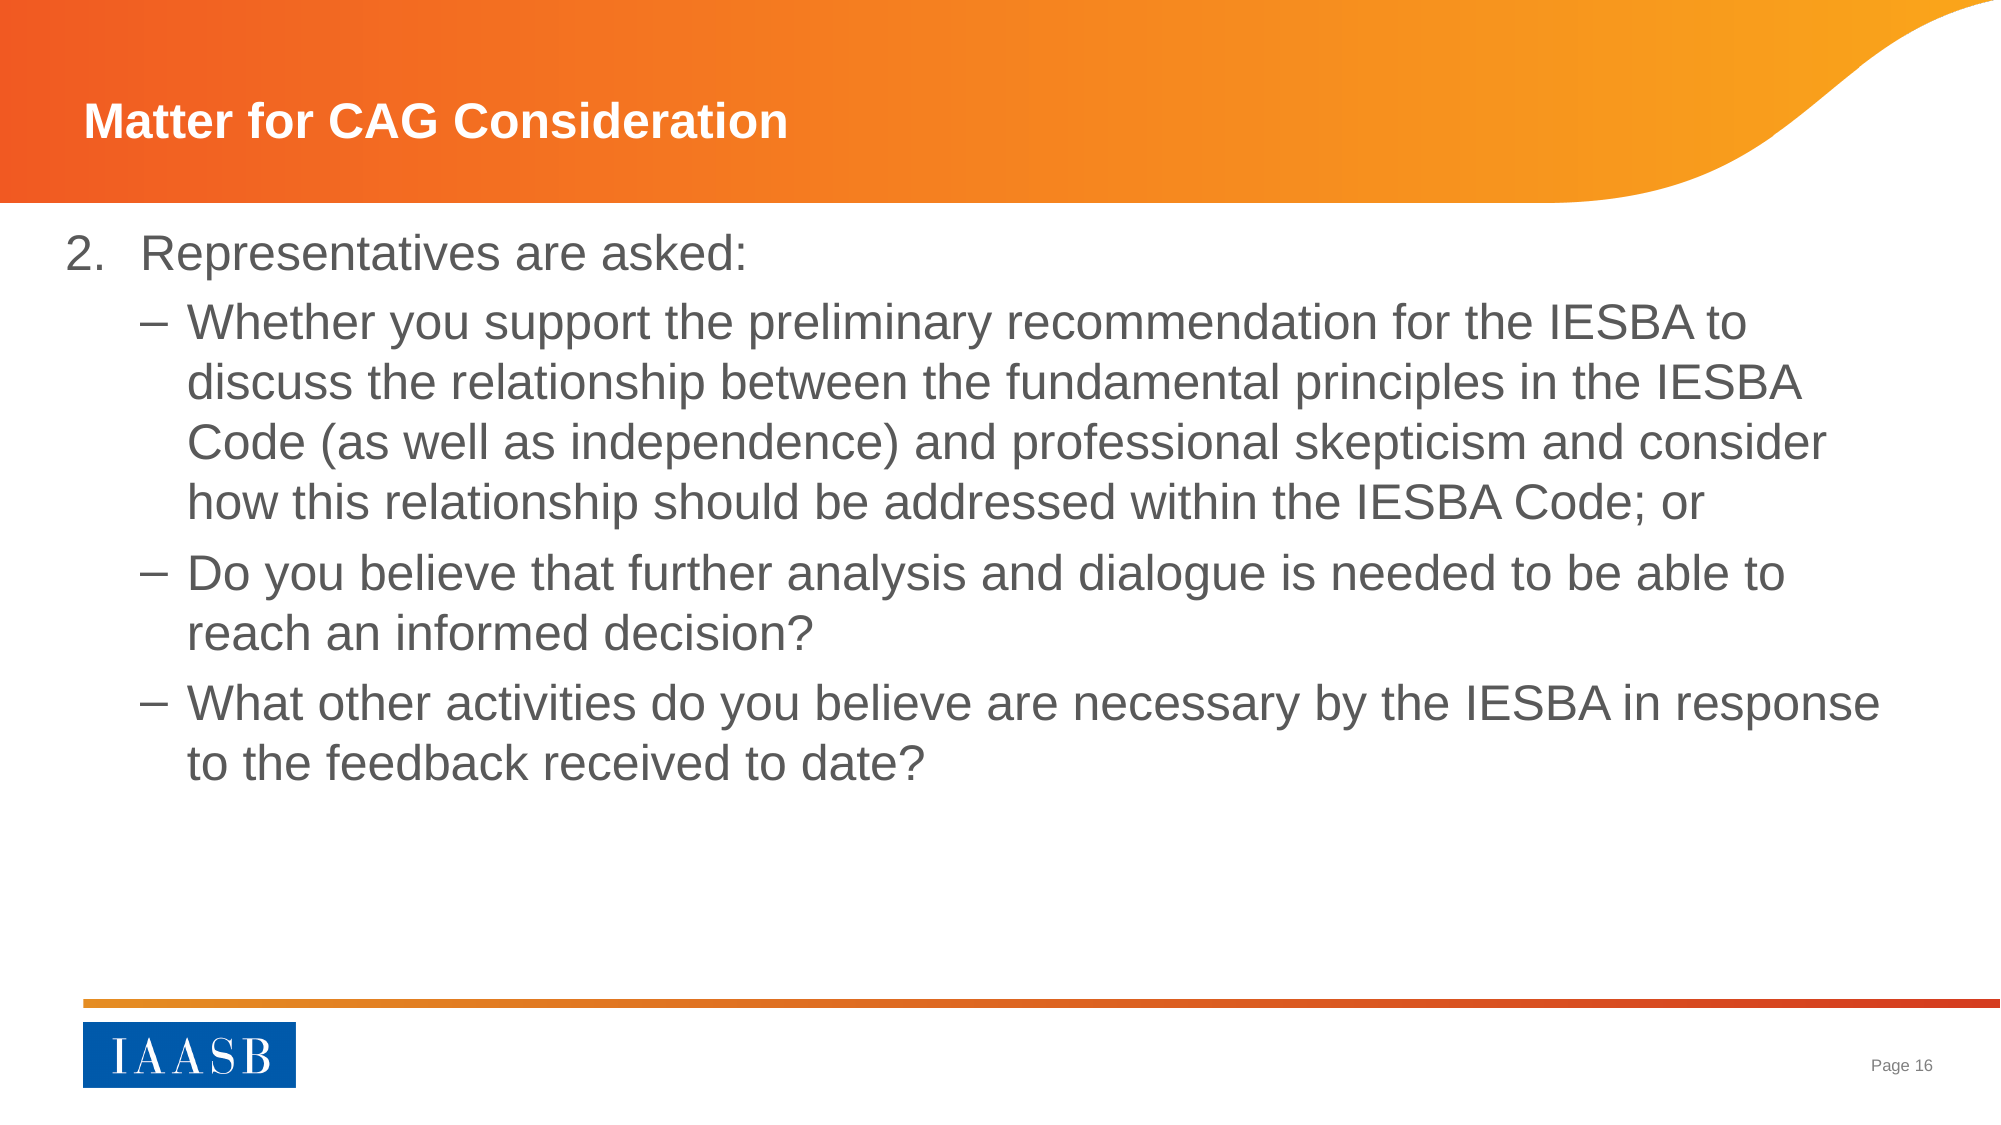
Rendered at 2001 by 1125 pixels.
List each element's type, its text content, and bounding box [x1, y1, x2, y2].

picture [83, 1025, 296, 1088]
list Representatives are asked: Whether you support the preliminary recommendation for the IESBA to discuss the relationship between the fundamental principles in the IESBA Code (as well as independence) and professional skepticism and consider how this relationship should be addressed within the IESBA Code; or Do you believe that further analysis and dialogue is needed to be able to reach an informed decision? What other activities do you believe are necessary by the IESBA in response to the feedback received to date? [50, 212, 1938, 1025]
title Matter for CAG Consideration [83, 75, 1734, 163]
picture [0, 0, 1996, 203]
